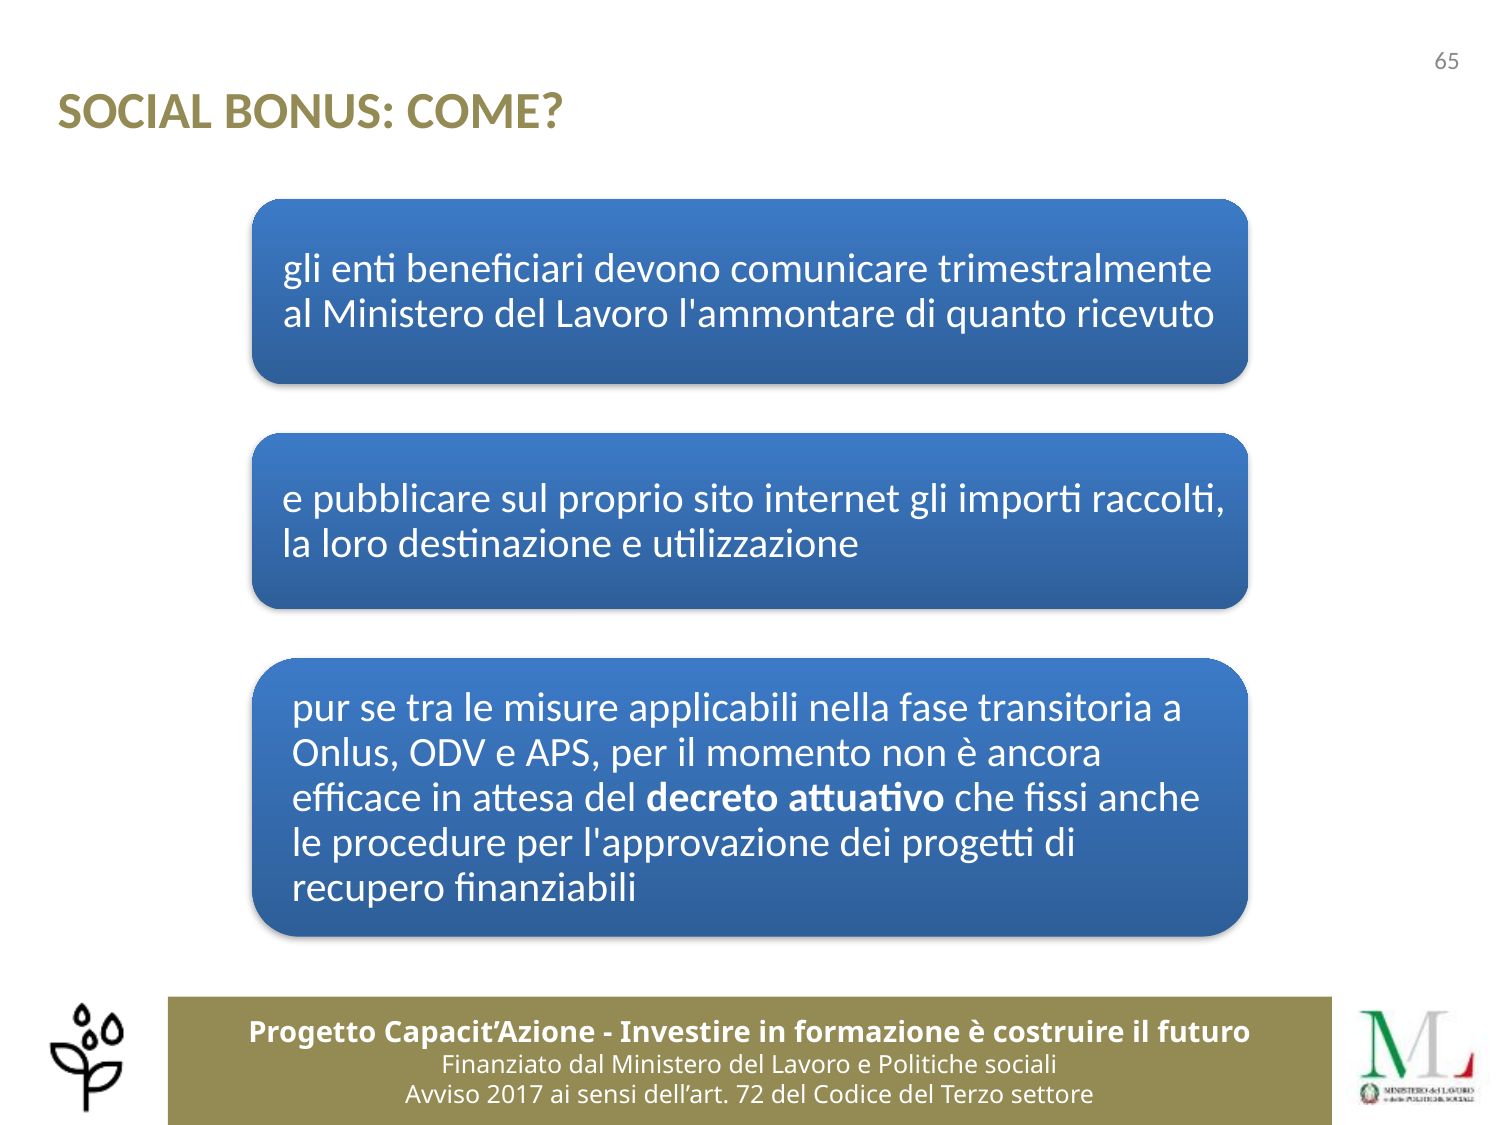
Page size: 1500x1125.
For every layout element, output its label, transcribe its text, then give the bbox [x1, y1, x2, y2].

text_box SOCIAL BONUS: COME? [39, 69, 583, 159]
text_box Progetto Capacit’Azione - Investire in formazione è costruire il futuro Finanziato dal Ministero del Lavoro e Politiche sociali Avviso 2017 ai sensi dell’art. 72 del Codice del Terzo settore [166, 994, 1334, 1125]
slide_number 65 [1124, 29, 1475, 90]
picture [1345, 1009, 1491, 1106]
picture [47, 1002, 129, 1113]
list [252, 198, 1249, 937]
